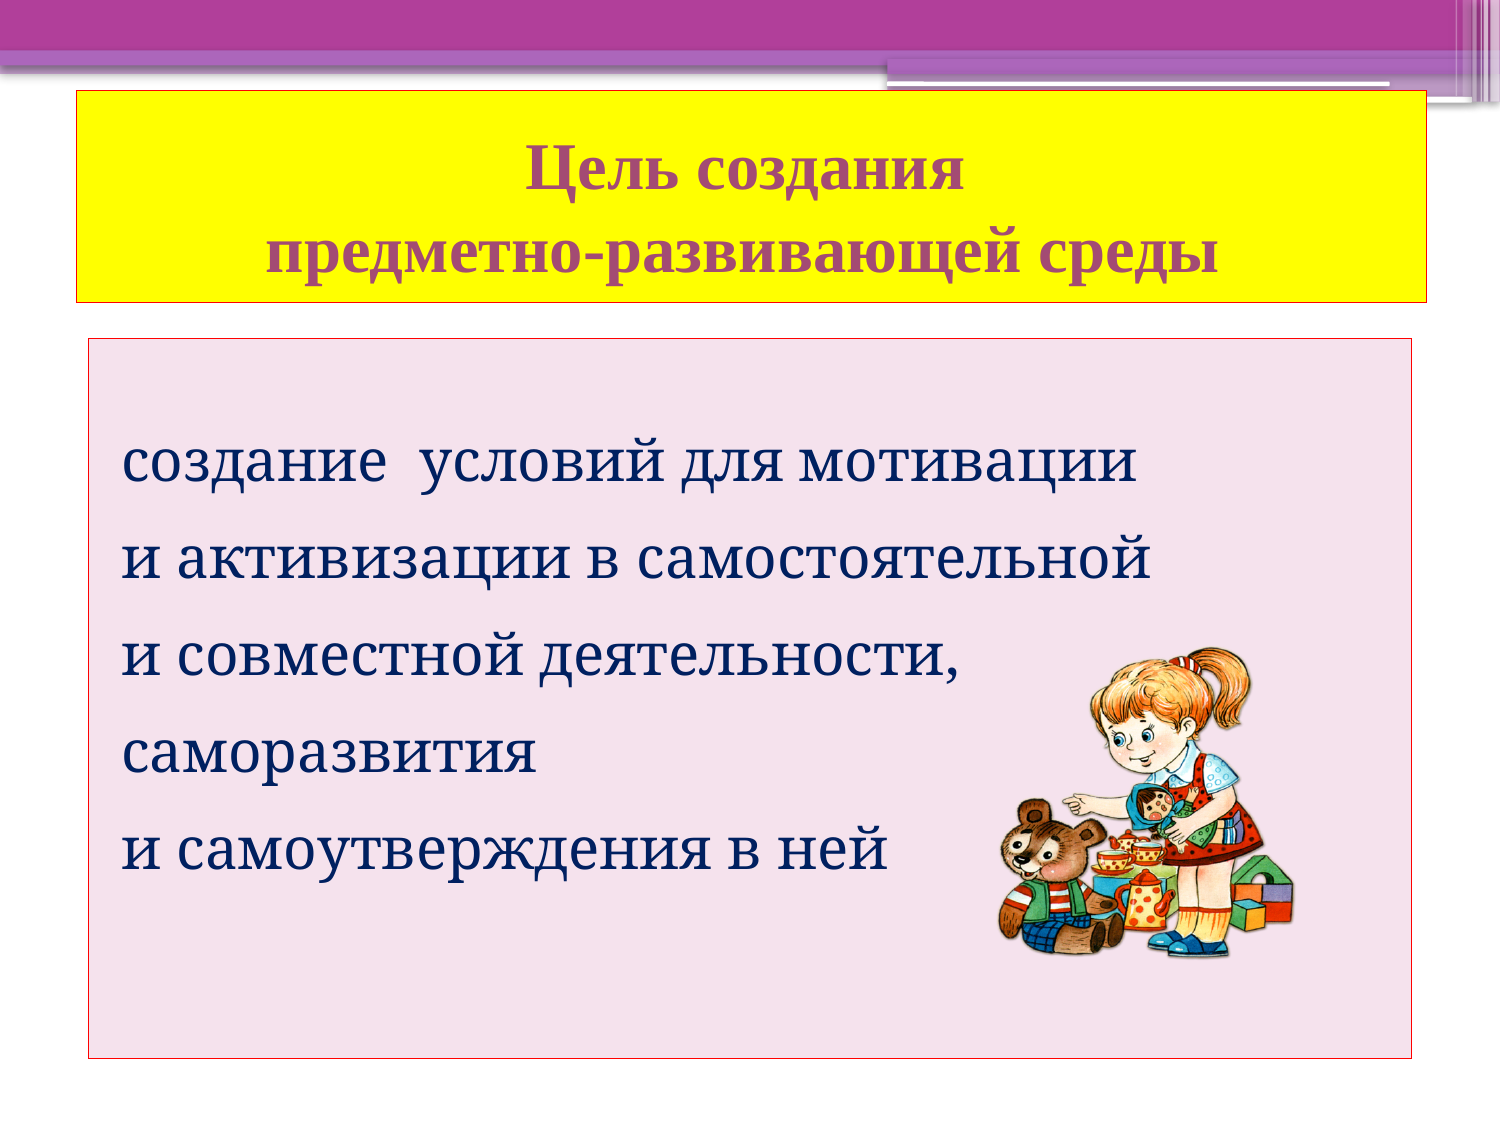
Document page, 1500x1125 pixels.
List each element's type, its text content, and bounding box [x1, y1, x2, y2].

list создание условий для мотивации и активизации в самостоятельной и совместной деятельности, саморазвития и самоутверждения в ней [88, 338, 1412, 1059]
title Цель создания предметно-развивающей среды [76, 90, 1427, 303]
picture [948, 620, 1313, 976]
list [997, 644, 1424, 1072]
